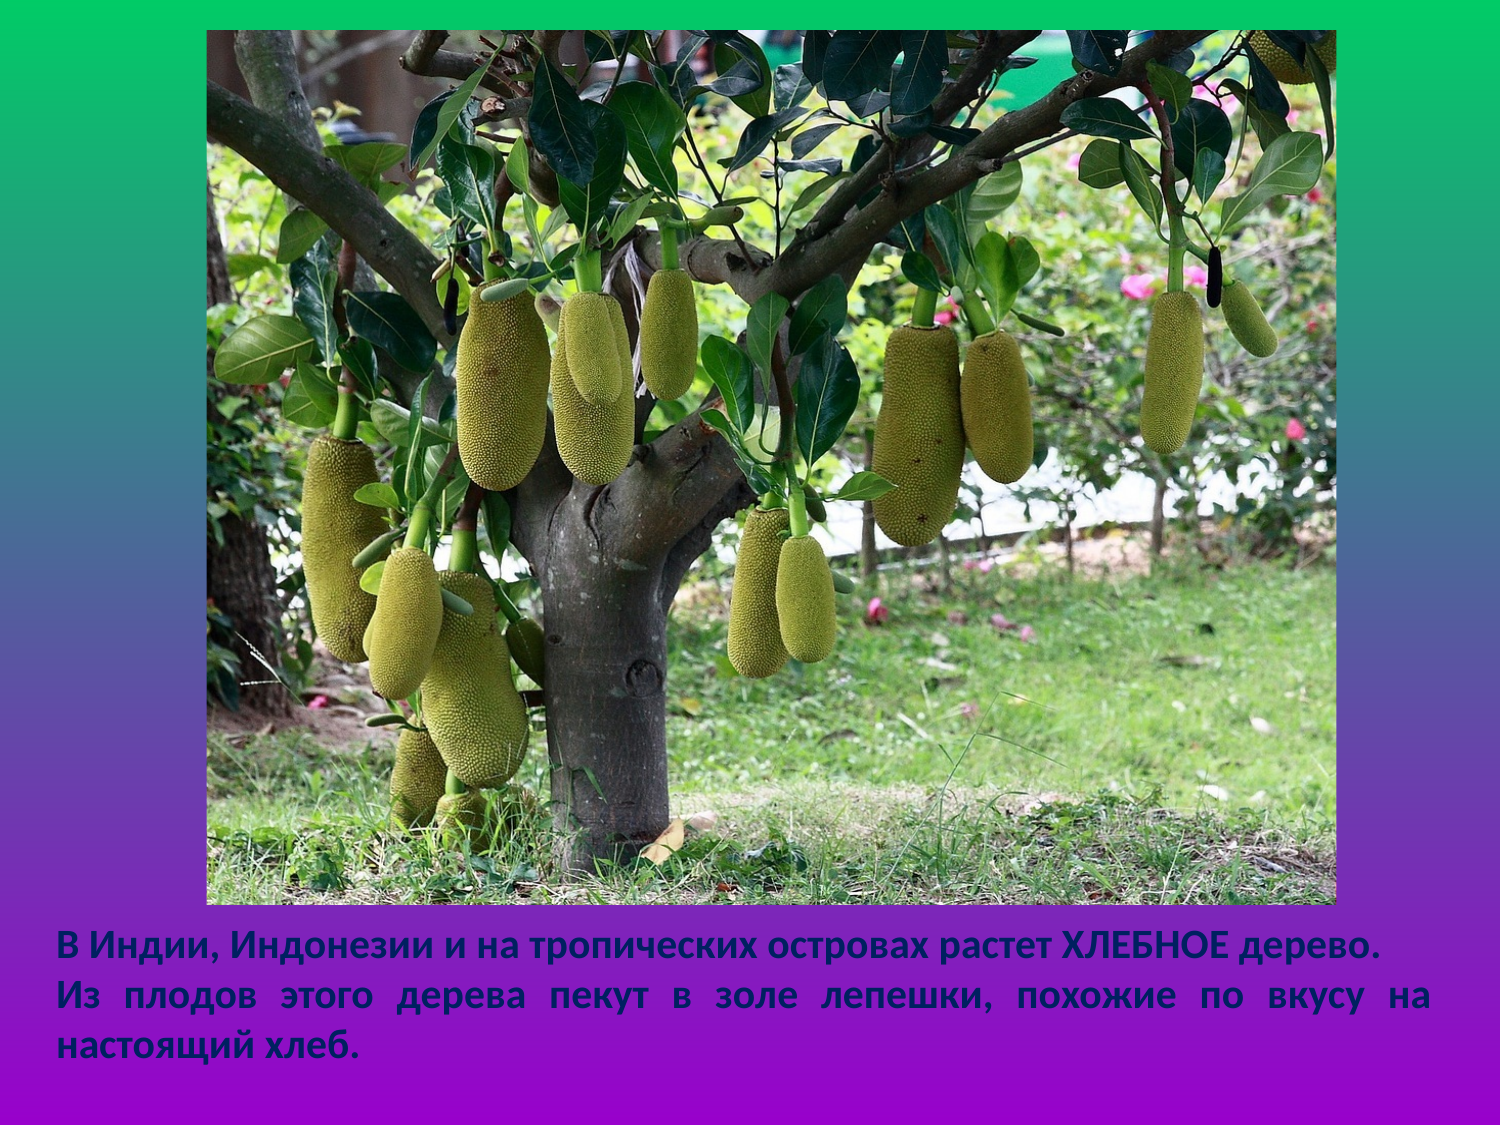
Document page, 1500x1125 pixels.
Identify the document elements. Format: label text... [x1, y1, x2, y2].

text_box В Индии, Индонезии и на тропических островах растет ХЛЕБНОЕ дерево. Из плодов этого дерева пекут в золе лепешки, похожие по вкусу на настоящий хлеб. [41, 909, 1447, 1075]
picture [206, 30, 1337, 905]
